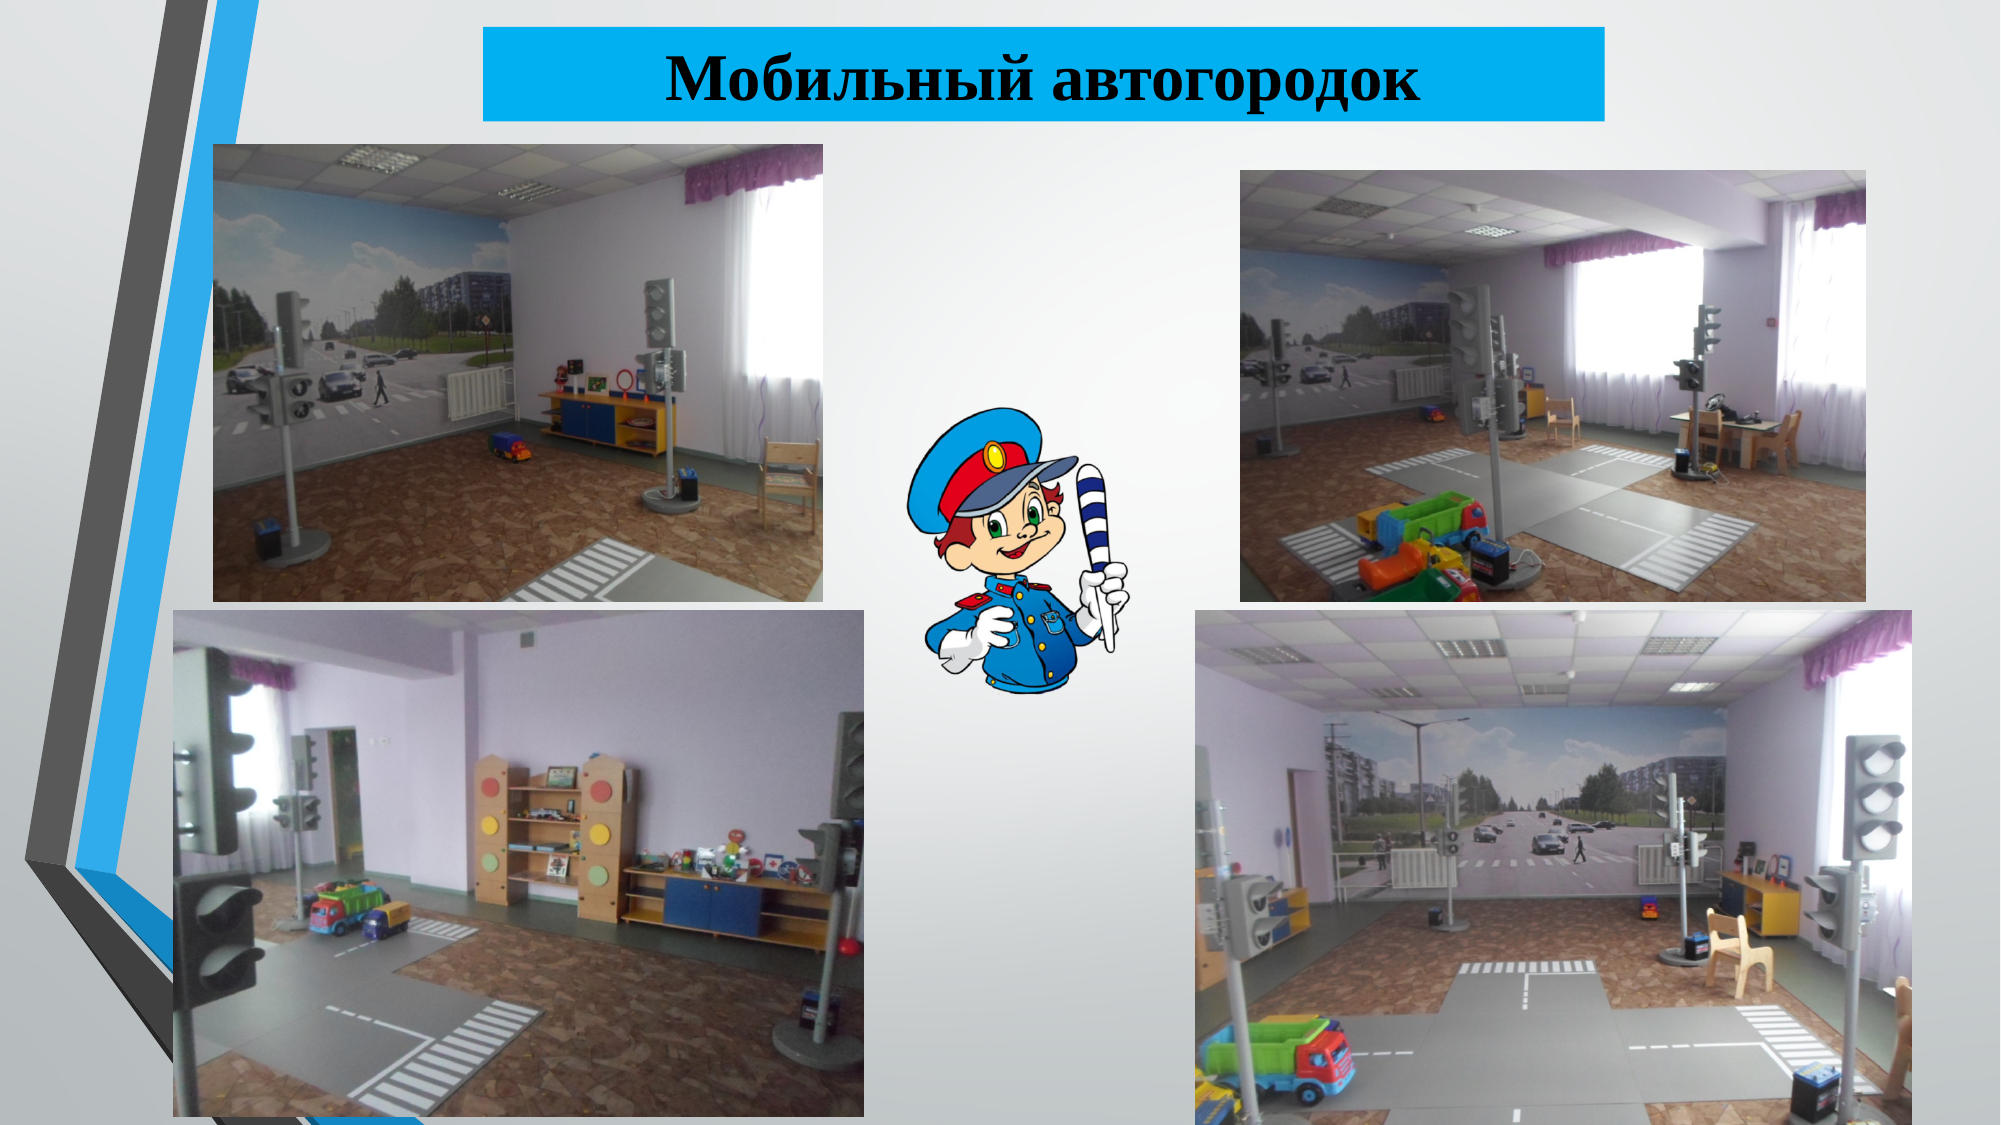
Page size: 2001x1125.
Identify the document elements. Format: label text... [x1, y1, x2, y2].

picture [879, 372, 1148, 720]
picture [213, 144, 823, 602]
picture [1240, 169, 1867, 602]
picture [172, 609, 864, 1117]
text_box Мобильный автогородок [483, 26, 1605, 122]
picture [1195, 609, 1912, 1125]
